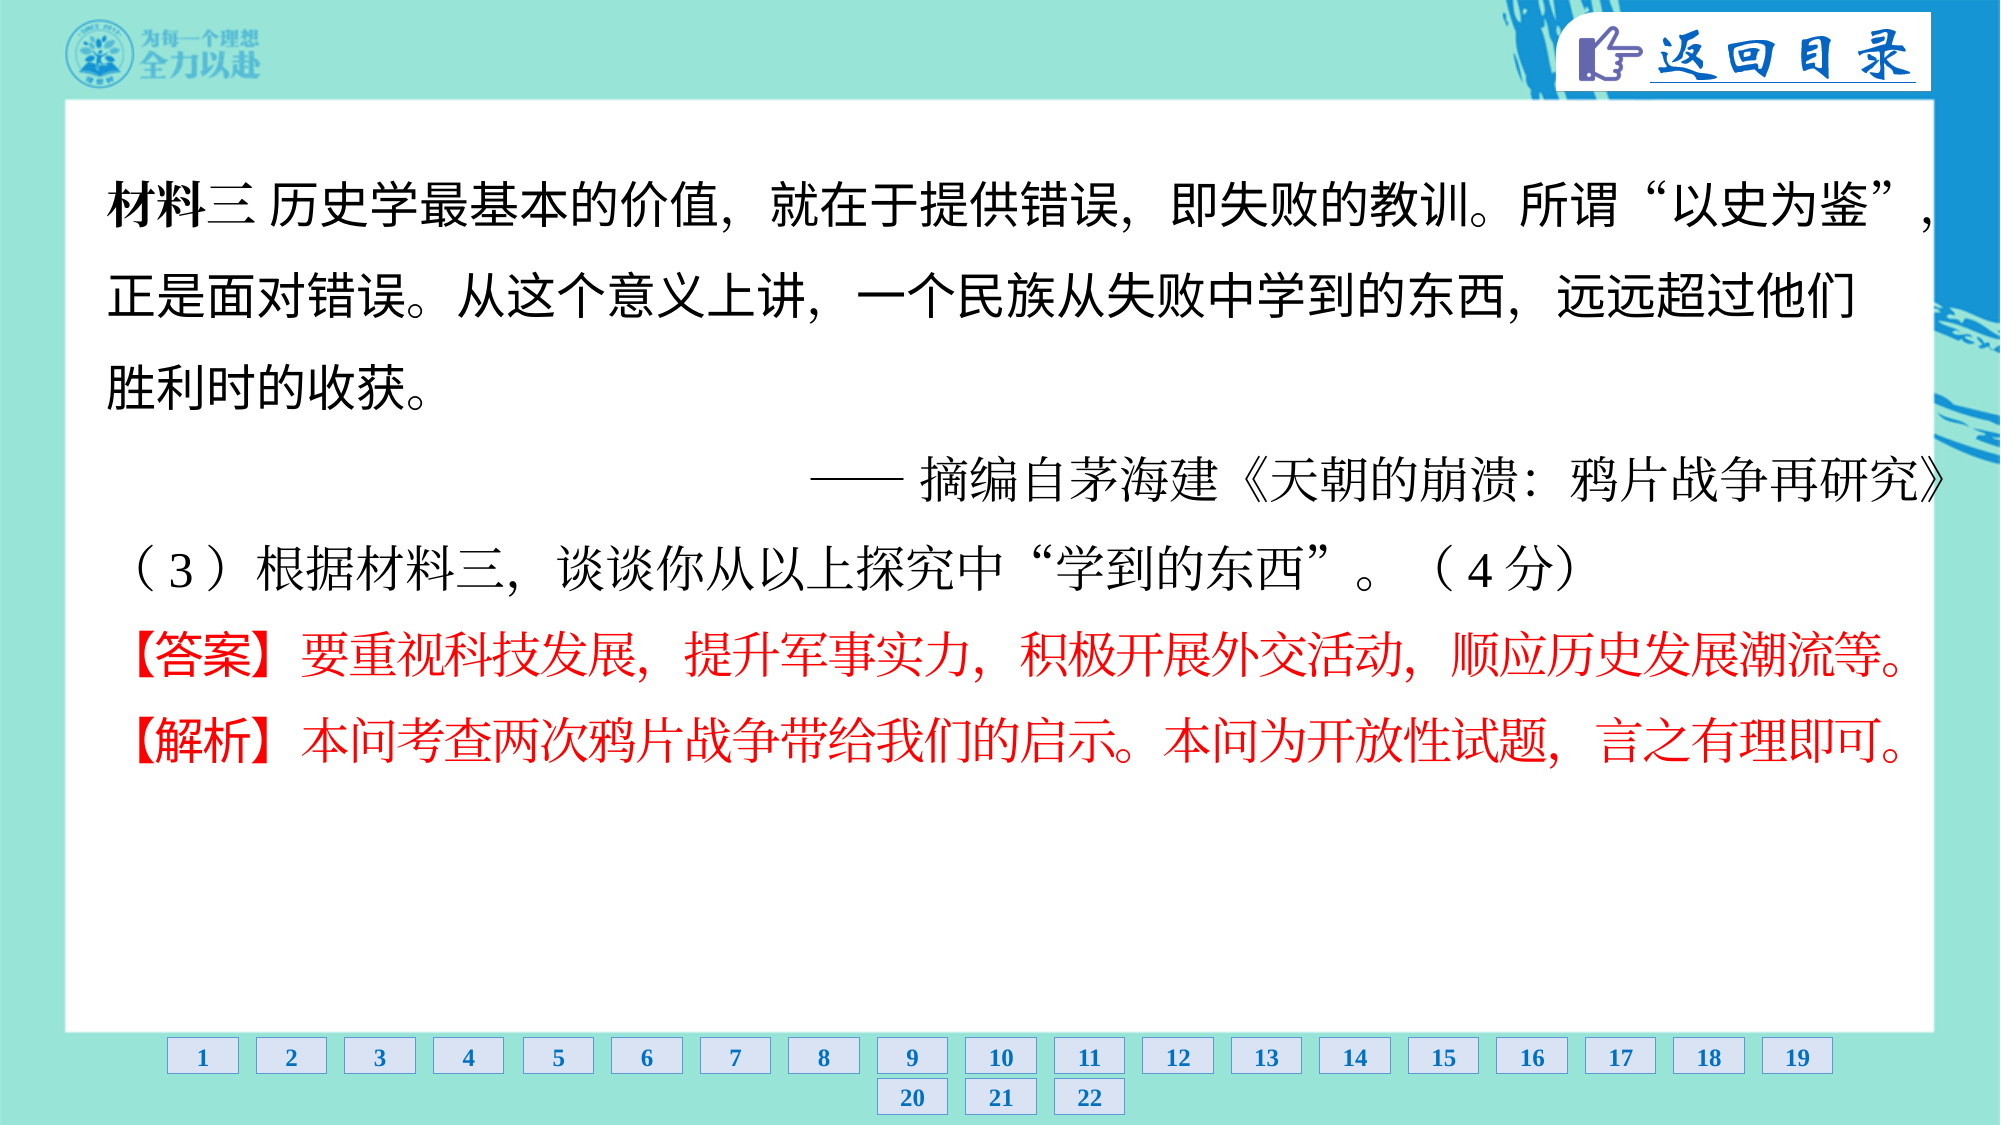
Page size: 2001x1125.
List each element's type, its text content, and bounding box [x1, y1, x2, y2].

text_box 【答案】要重视科技发展，提升军事实力，积极开展外交活动，顺应历史发展潮流等。 [106, 596, 1895, 681]
picture [0, 0, 2000, 1125]
text_box 材料三 历史学最基本的价值，就在于提供错误，即失败的教训。所谓“以史为鉴”， 正是面对错误。从这个意义上讲，一个民族从失败中学到的东西，远远超过他们 胜利时的收获。 ——摘编自茅海建《天朝的崩溃：鸦片战争再研究》 [106, 141, 1895, 509]
text_box 【解析】本问考查两次鸦片战争带给我们的启示。本问为开放性试题，言之有理即可。 [106, 681, 1895, 770]
text_box （3）根据材料三，谈谈你从以上探究中“学到的东西”。（4分） [106, 510, 1895, 596]
